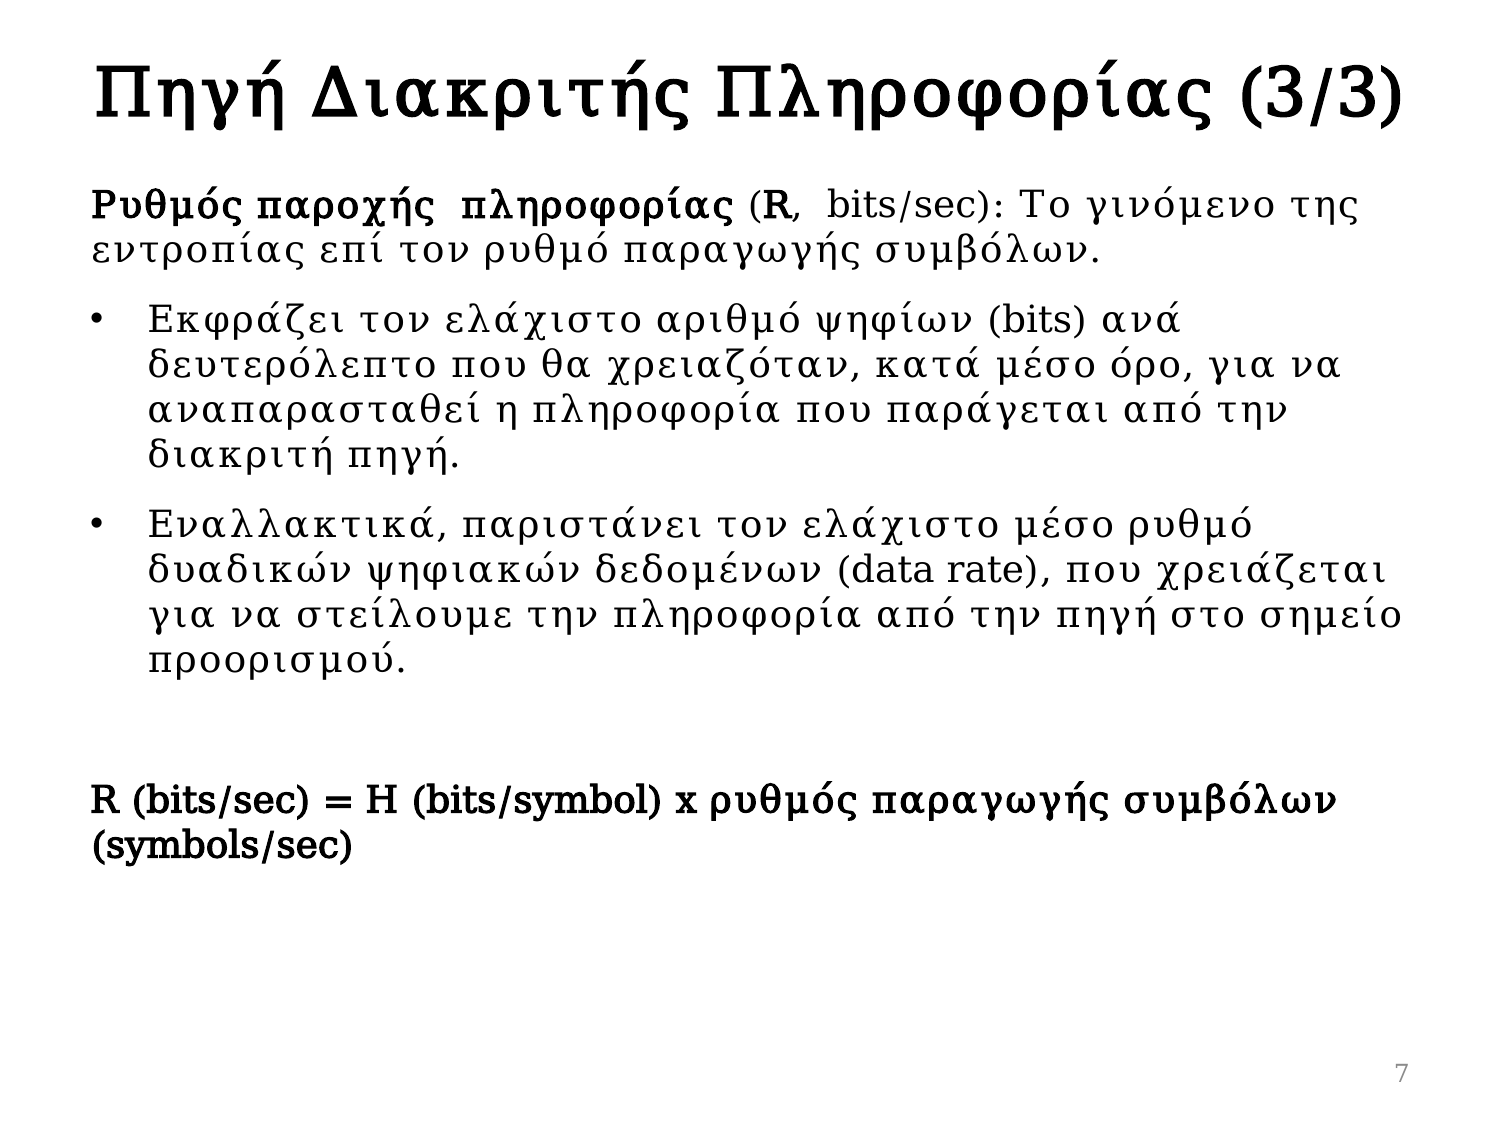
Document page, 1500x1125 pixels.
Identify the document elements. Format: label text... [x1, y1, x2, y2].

slide_number 7 [1222, 1042, 1425, 1103]
list Ρυθμός παροχής πληροφορίας (R, bits/sec): Το γινόμενο της εντροπίας επί τον ρυθμό παραγωγής συμβόλων. Εκφράζει τον ελάχιστο αριθμό ψηφίων (bits) ανά δευτερόλεπτο που θα χρειαζόταν, κατά μέσο όρο, για να αναπαρασταθεί η πληροφορία που παράγεται από την διακριτή πηγή. Εναλλακτικά, παριστάνει τον ελάχιστο μέσο ρυθμό δυαδικών ψηφιακών δεδομένων (data rate), που χρειάζεται για να στείλουμε την πληροφορία από την πηγή στο σημείο προορισμού. R (bits/sec) = H (bits/symbol) x ρυθμός παραγωγής συμβόλων (symbols/sec) [75, 172, 1425, 1071]
title Πηγή Διακριτής Πληροφορίας (3/3) [75, 19, 1425, 159]
